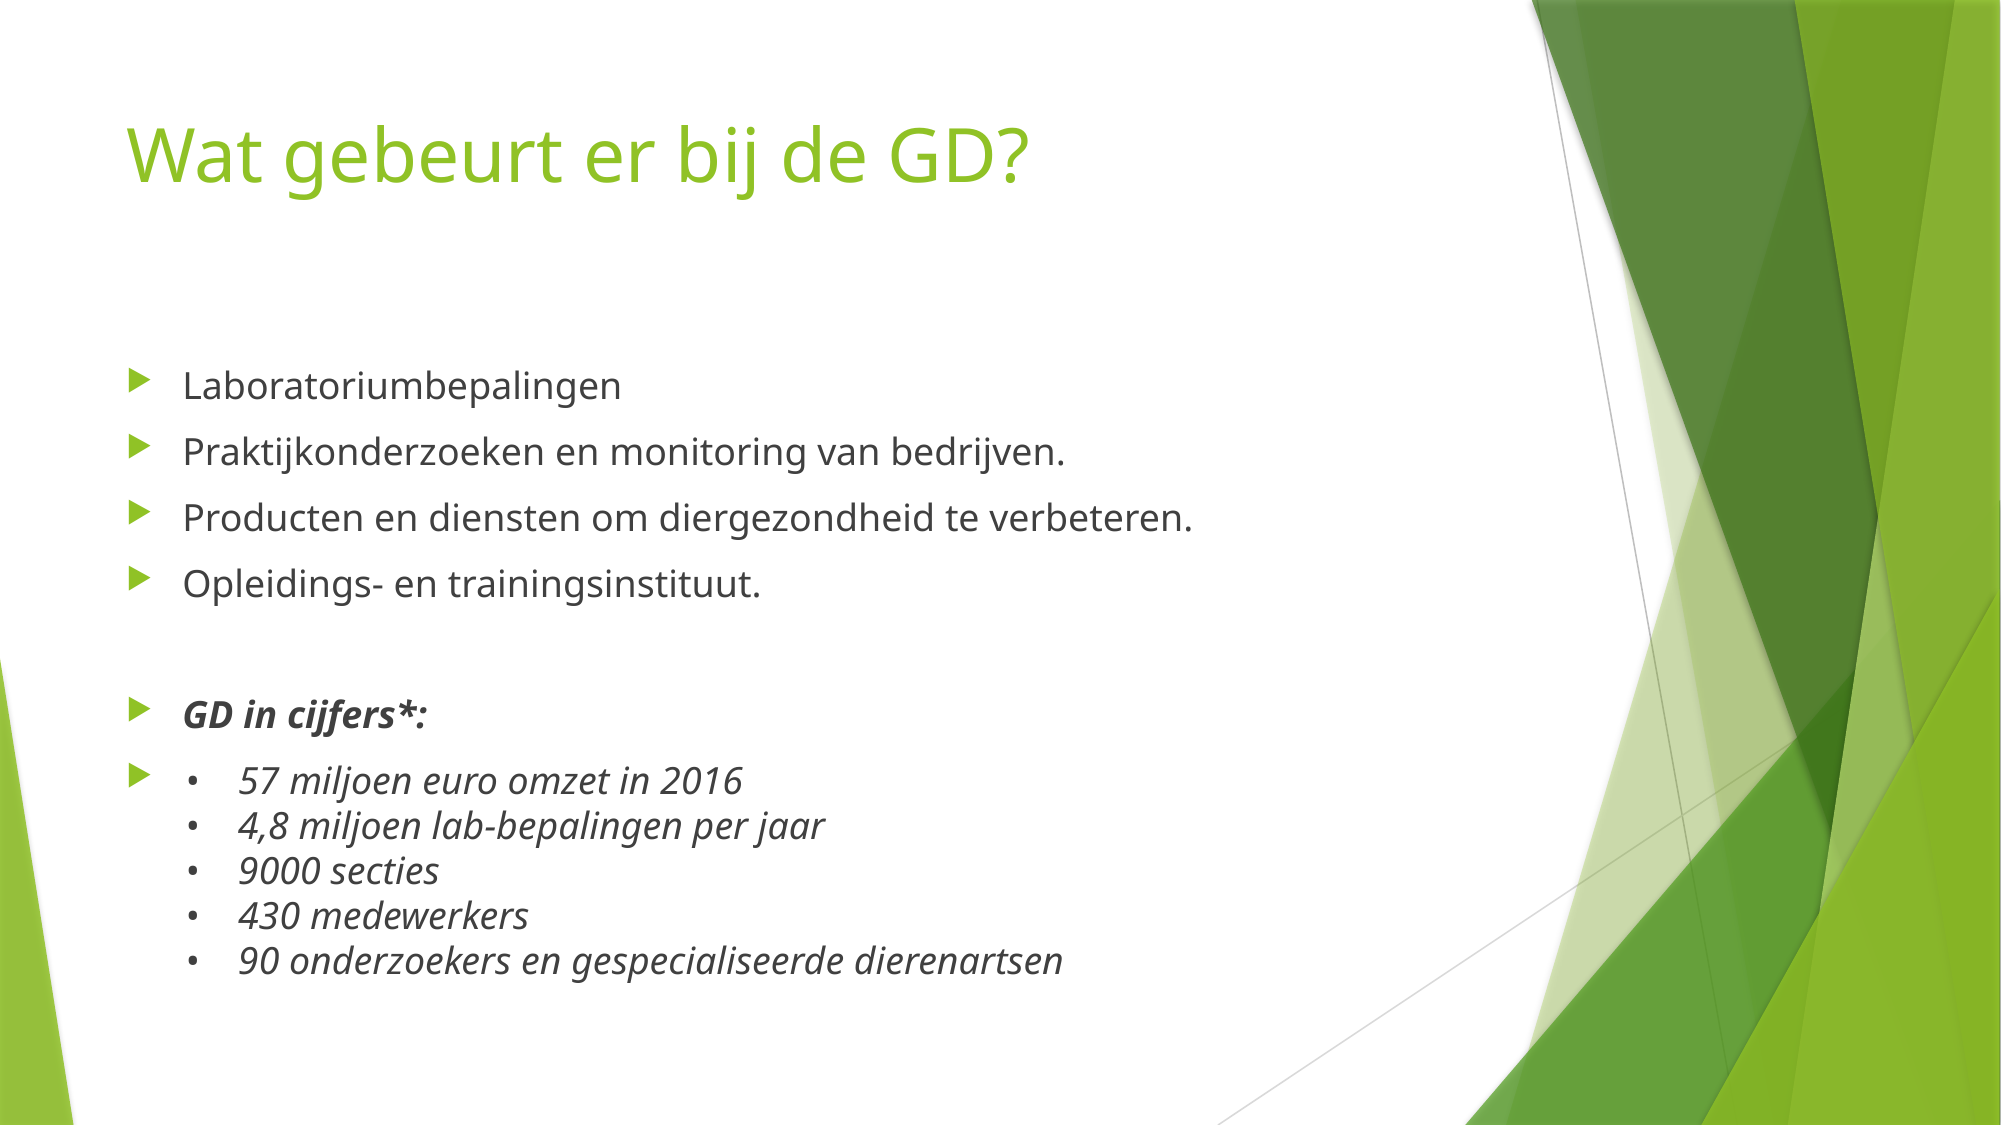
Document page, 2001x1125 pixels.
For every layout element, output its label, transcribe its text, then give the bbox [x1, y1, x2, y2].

list Laboratoriumbepalingen Praktijkonderzoeken en monitoring van bedrijven. Producten en diensten om diergezondheid te verbeteren. Opleidings- en trainingsinstituut. GD in cijfers*: • 57 miljoen euro omzet in 2016 • 4,8 miljoen lab-bepalingen per jaar • 9000 secties • 430 medewerkers • 90 onderzoekers en gespecialiseerde dierenartsen [111, 354, 1522, 992]
title Wat gebeurt er bij de GD? [111, 99, 1522, 317]
